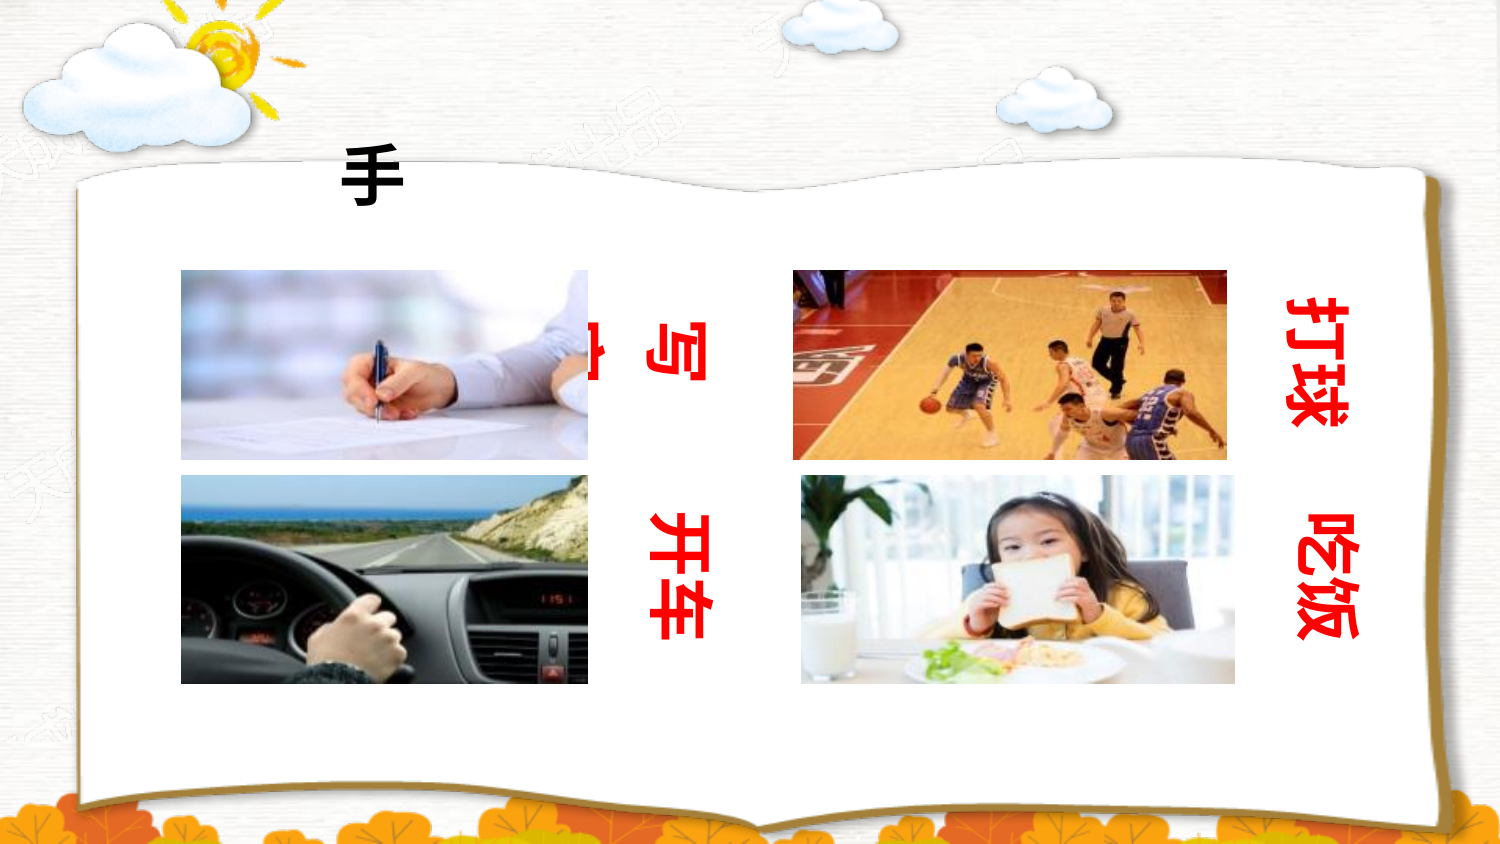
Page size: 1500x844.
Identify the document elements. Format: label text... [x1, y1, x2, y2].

text_box 手 [324, 126, 691, 222]
text_box 写字 [588, 303, 751, 427]
picture [0, 0, 1500, 844]
text_box 开车 [619, 495, 755, 664]
text_box 打球 [1254, 280, 1391, 449]
text_box 吃饭 [1266, 495, 1403, 664]
